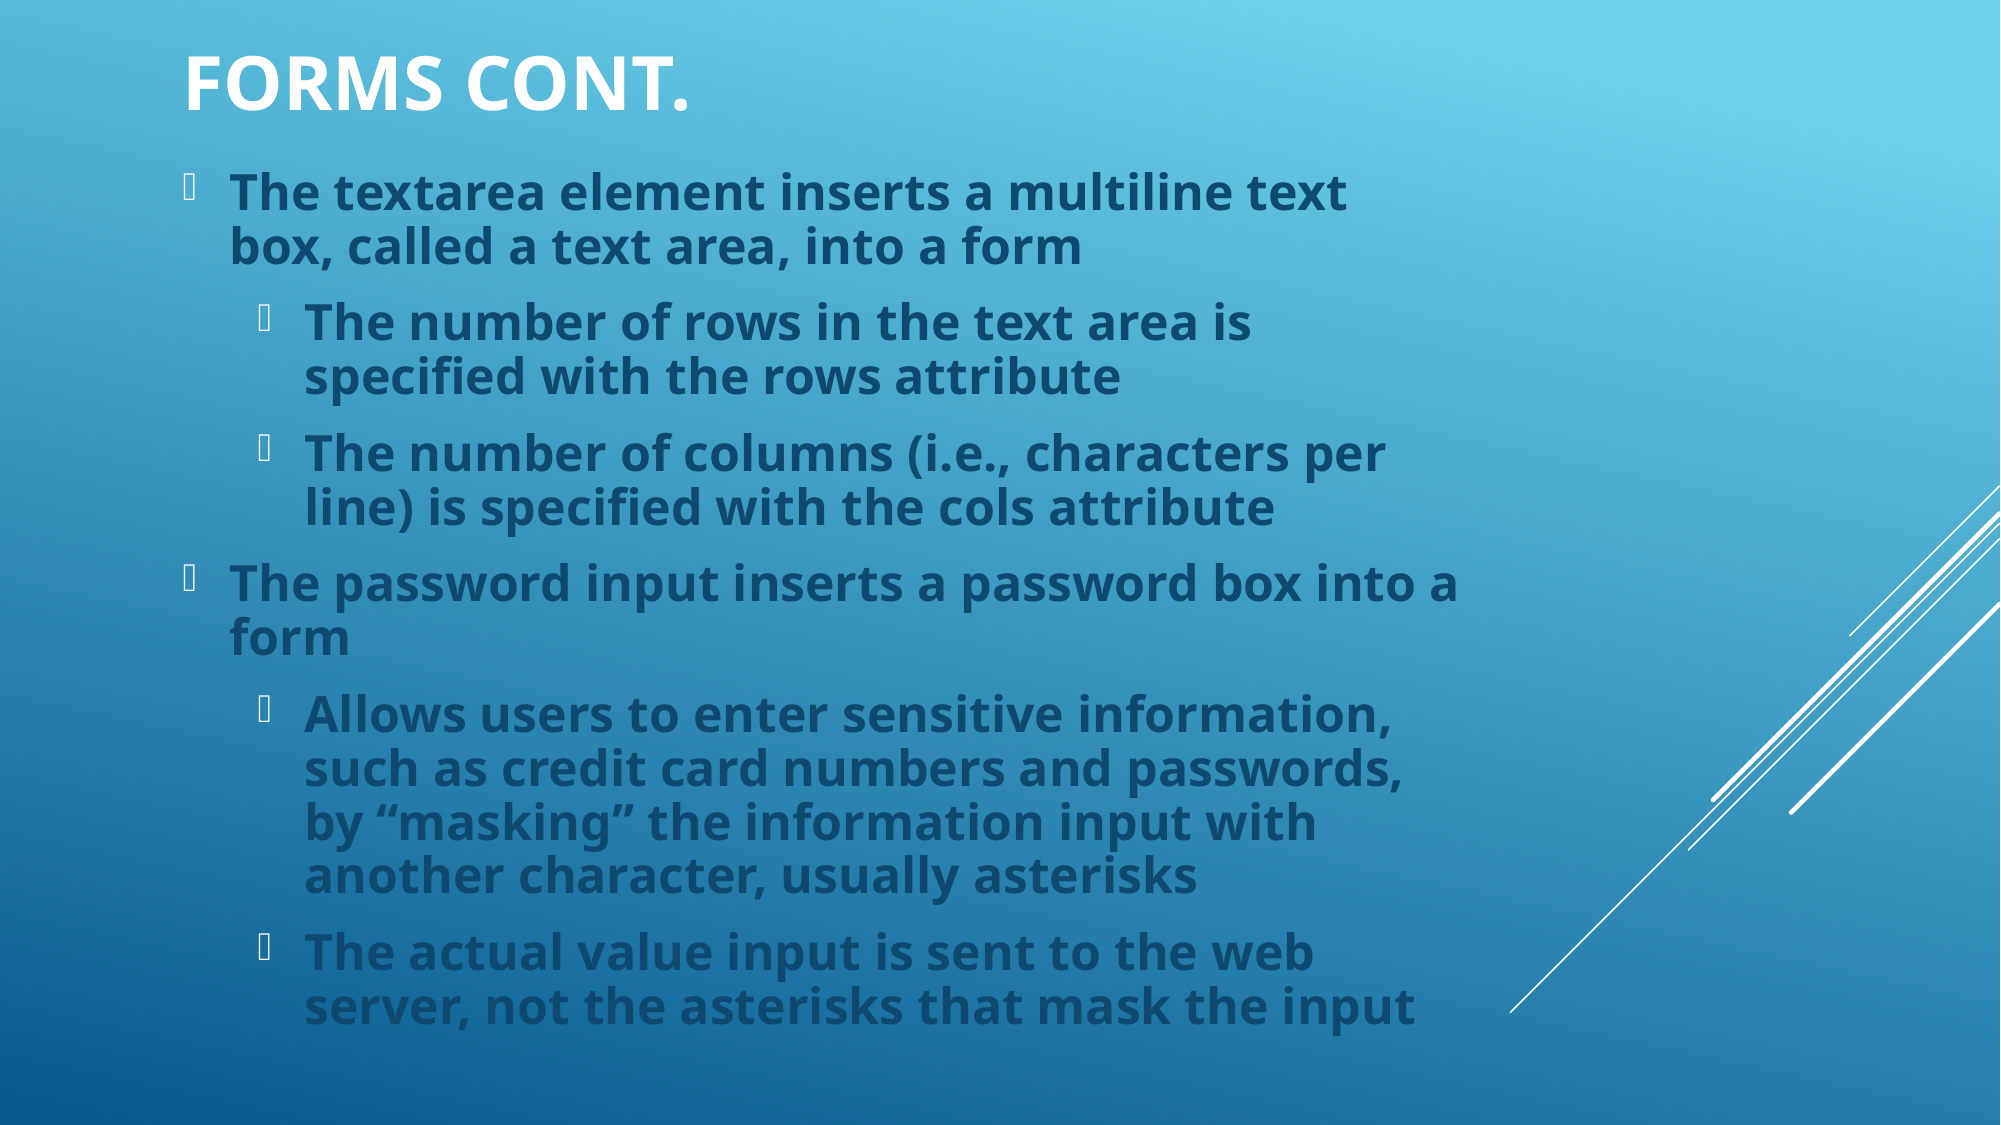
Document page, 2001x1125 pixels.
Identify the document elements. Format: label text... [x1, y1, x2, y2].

text_box Forms Cont. [167, 27, 742, 133]
text_box The textarea element inserts a multiline text box, called a text area, into a form The number of rows in the text area is specified with the rows attribute The number of columns (i.e., characters per line) is specified with the cols attribute The password input inserts a password box into a form Allows users to enter sensitive information, such as credit card numbers and passwords, by “masking” the information input with another character, usually asterisks The actual value input is sent to the web server, not the asterisks that mask the input [167, 159, 1481, 1067]
